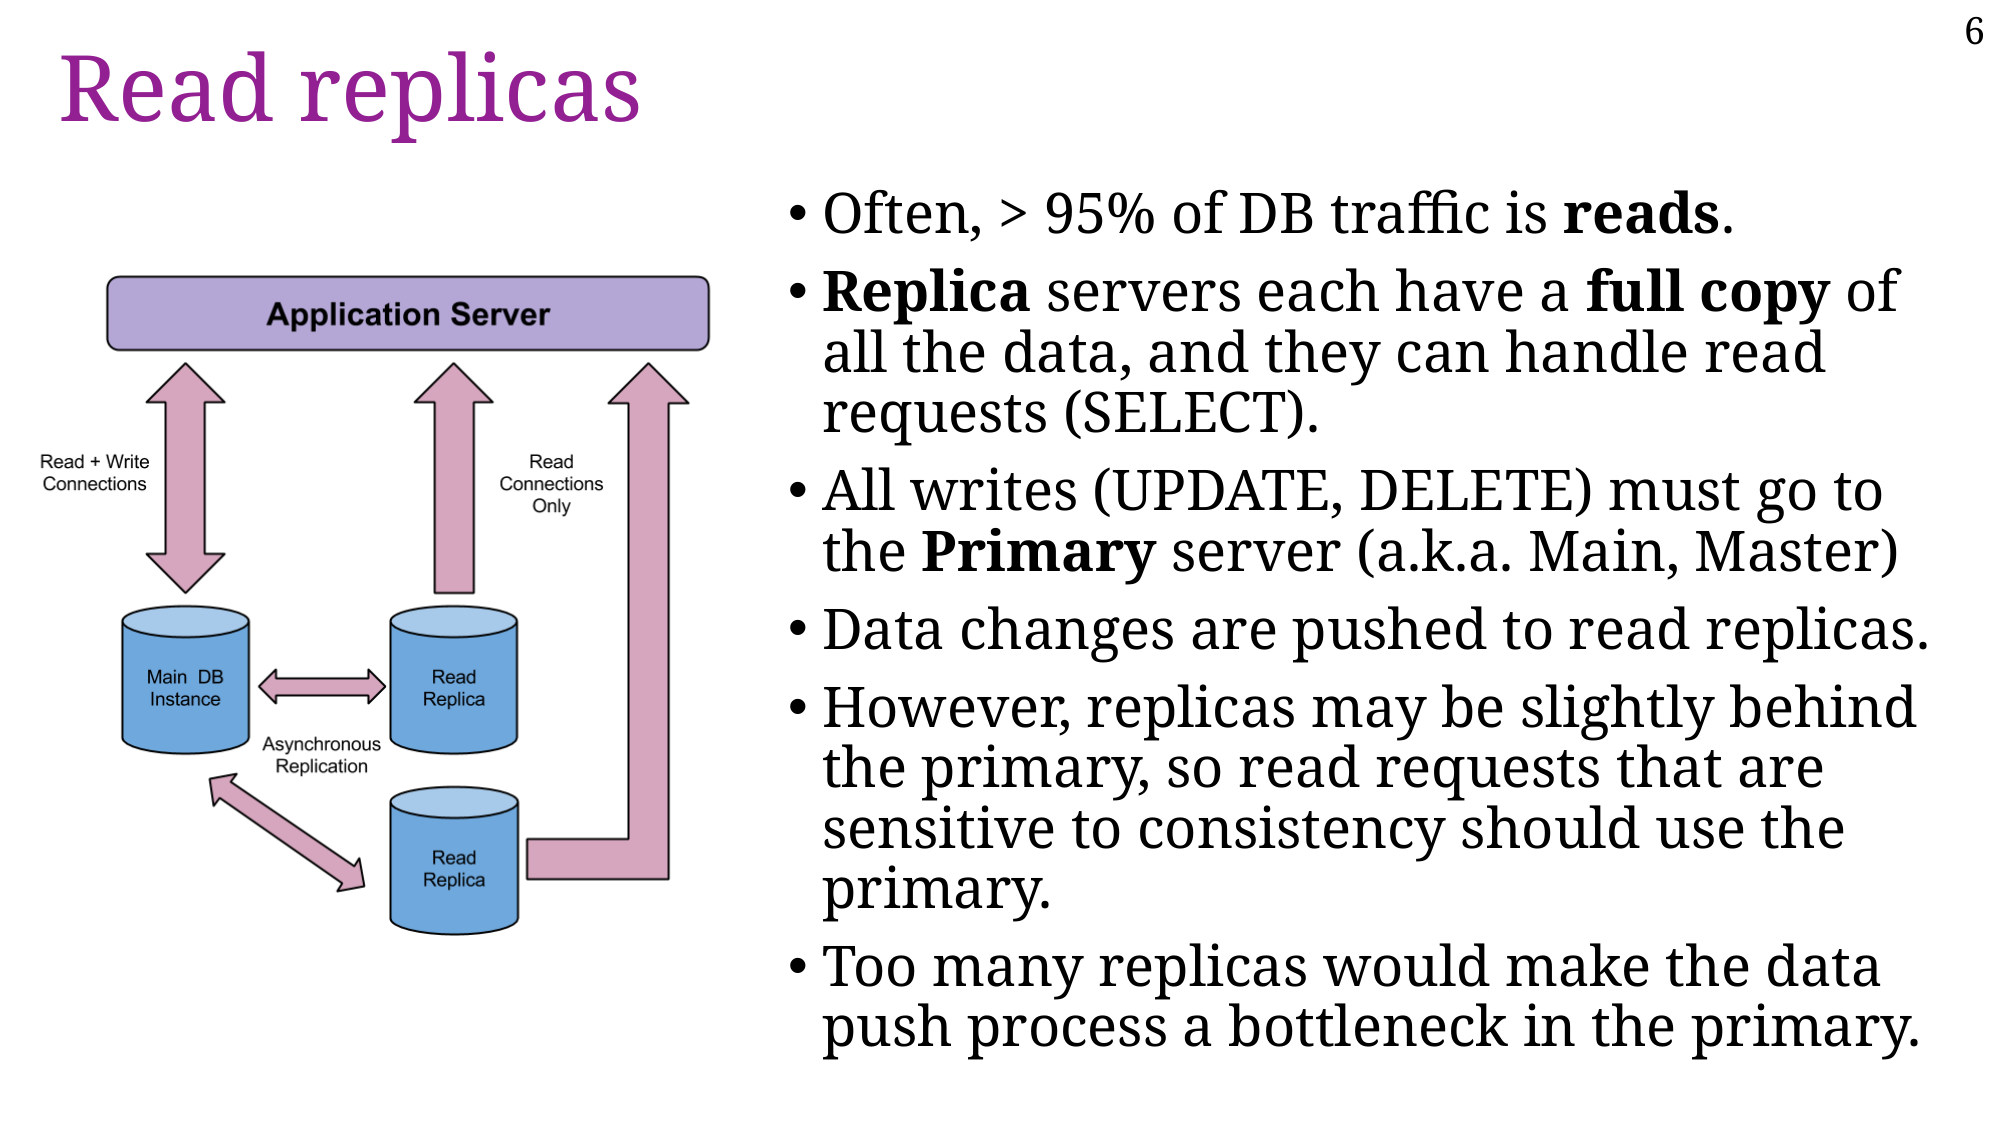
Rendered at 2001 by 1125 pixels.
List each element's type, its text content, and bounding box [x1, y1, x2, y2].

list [0, 225, 871, 948]
title Read replicas [43, 25, 1953, 158]
list Often, > 95% of DB traffic is reads. Replica servers each have a full copy of all the data, and they can handle read requests (SELECT). All writes (UPDATE, DELETE) must go to the Primary server (a.k.a. Main, Master) Data changes are pushed to read replicas. However, replicas may be slightly behind the primary, so read requests that are sensitive to consistency should use the primary. Too many replicas would make the data push process a bottleneck in the primary. [773, 177, 1953, 1101]
